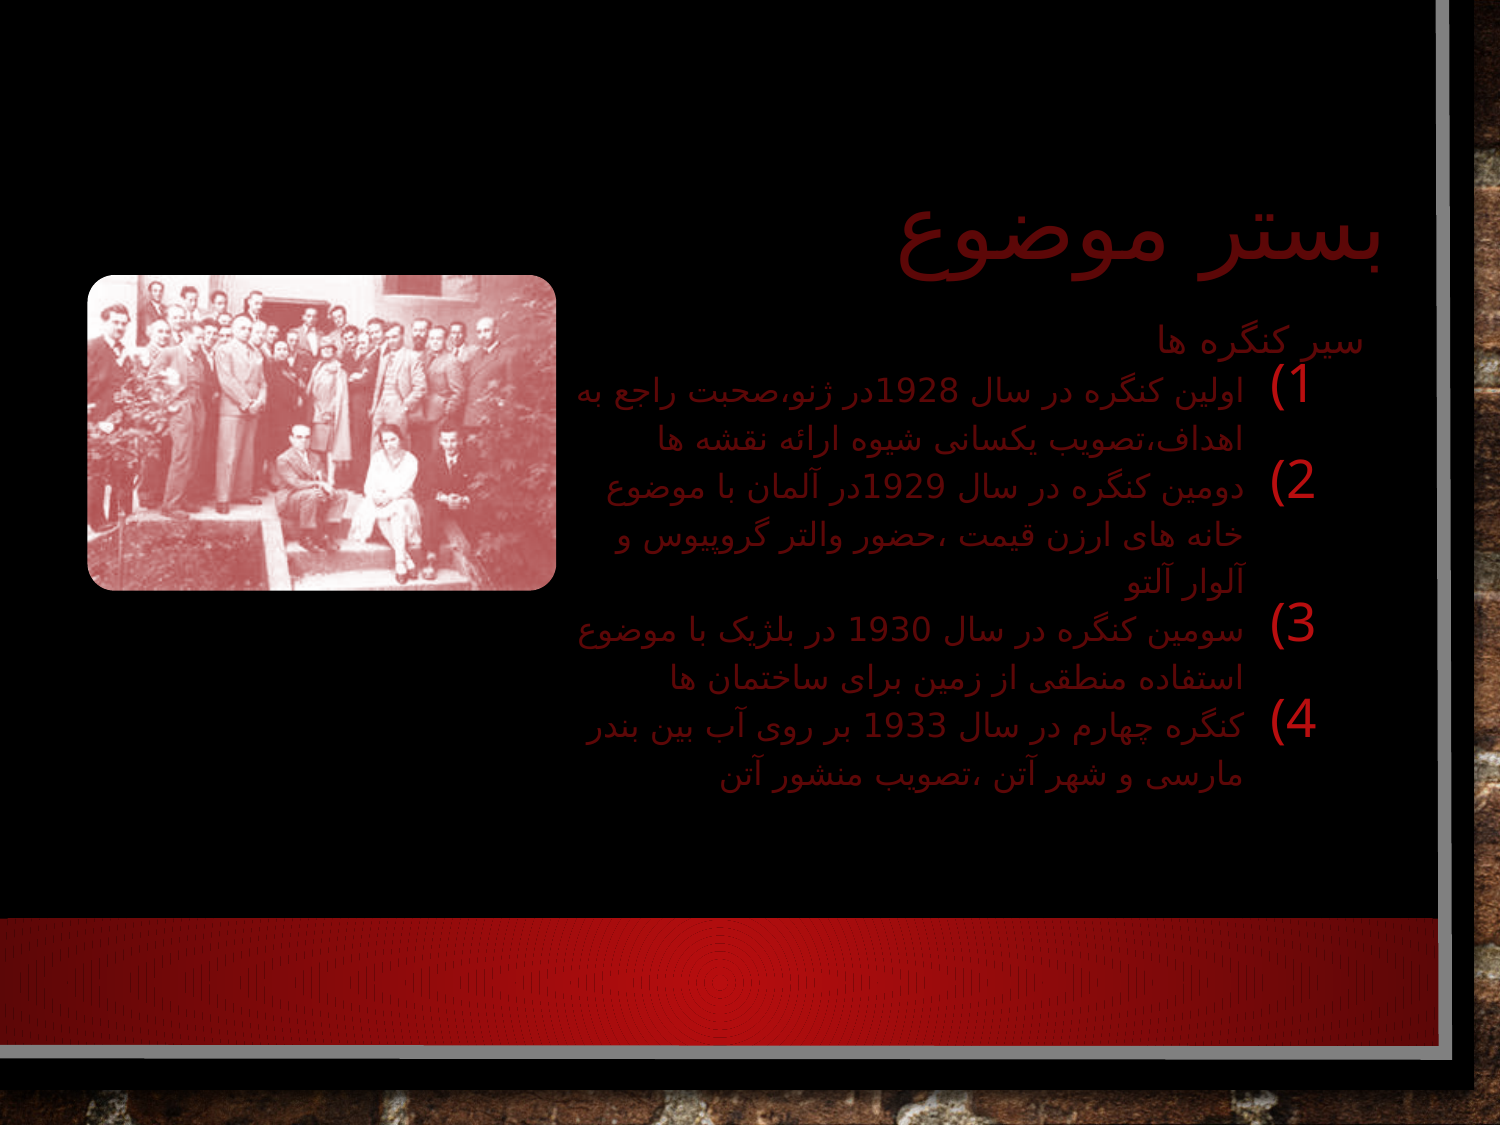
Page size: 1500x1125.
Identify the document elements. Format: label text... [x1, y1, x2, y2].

title بستر موضوع [112, 17, 1388, 280]
picture [87, 274, 557, 591]
list سیر کنگره ها اولین کنگره در سال 1928در ژنو،صحبت راجع به اهداف،تصویب یکسانی شیوه ارائه نقشه ها دومین کنگره در سال 1929در آلمان با موضوع خانه های ارزن قیمت ،حضور والتر گروپیوس و آلوار آلتو سومین کنگره در سال 1930 در بلژیک با موضوع استفاده منطقی از زمین برای ساختمان ها کنگره چهارم در سال 1933 بر روی آب بین بندر مارسی و شهر آتن ،تصویب منشور آتن [575, 299, 1425, 1020]
picture [0, 0, 1500, 1125]
